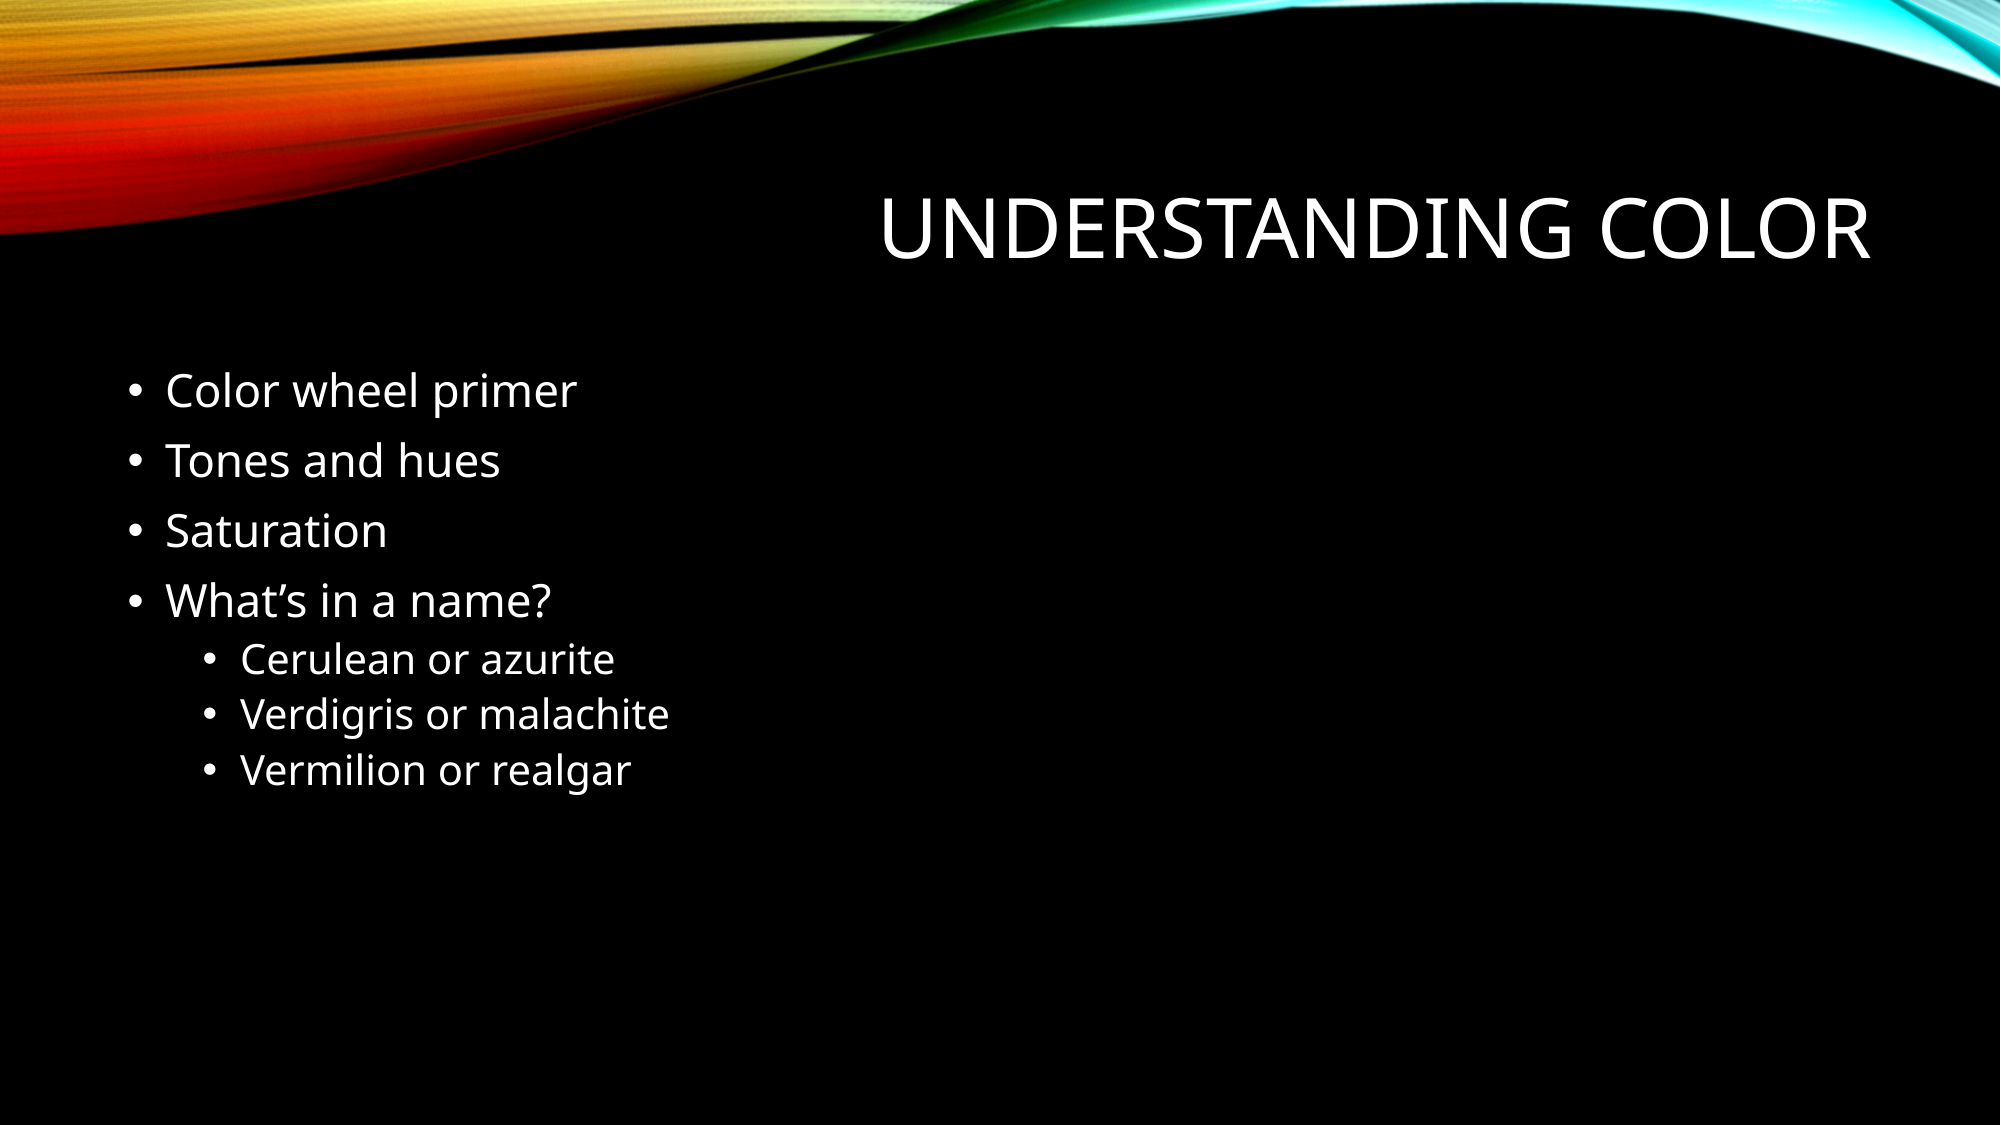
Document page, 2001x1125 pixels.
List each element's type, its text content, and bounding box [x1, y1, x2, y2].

picture [0, 0, 2000, 237]
list Color wheel primer Tones and hues Saturation What’s in a name? Cerulean or azurite Verdigris or malachite Vermilion or realgar [112, 360, 1888, 1021]
title Understanding Color [474, 125, 1888, 338]
